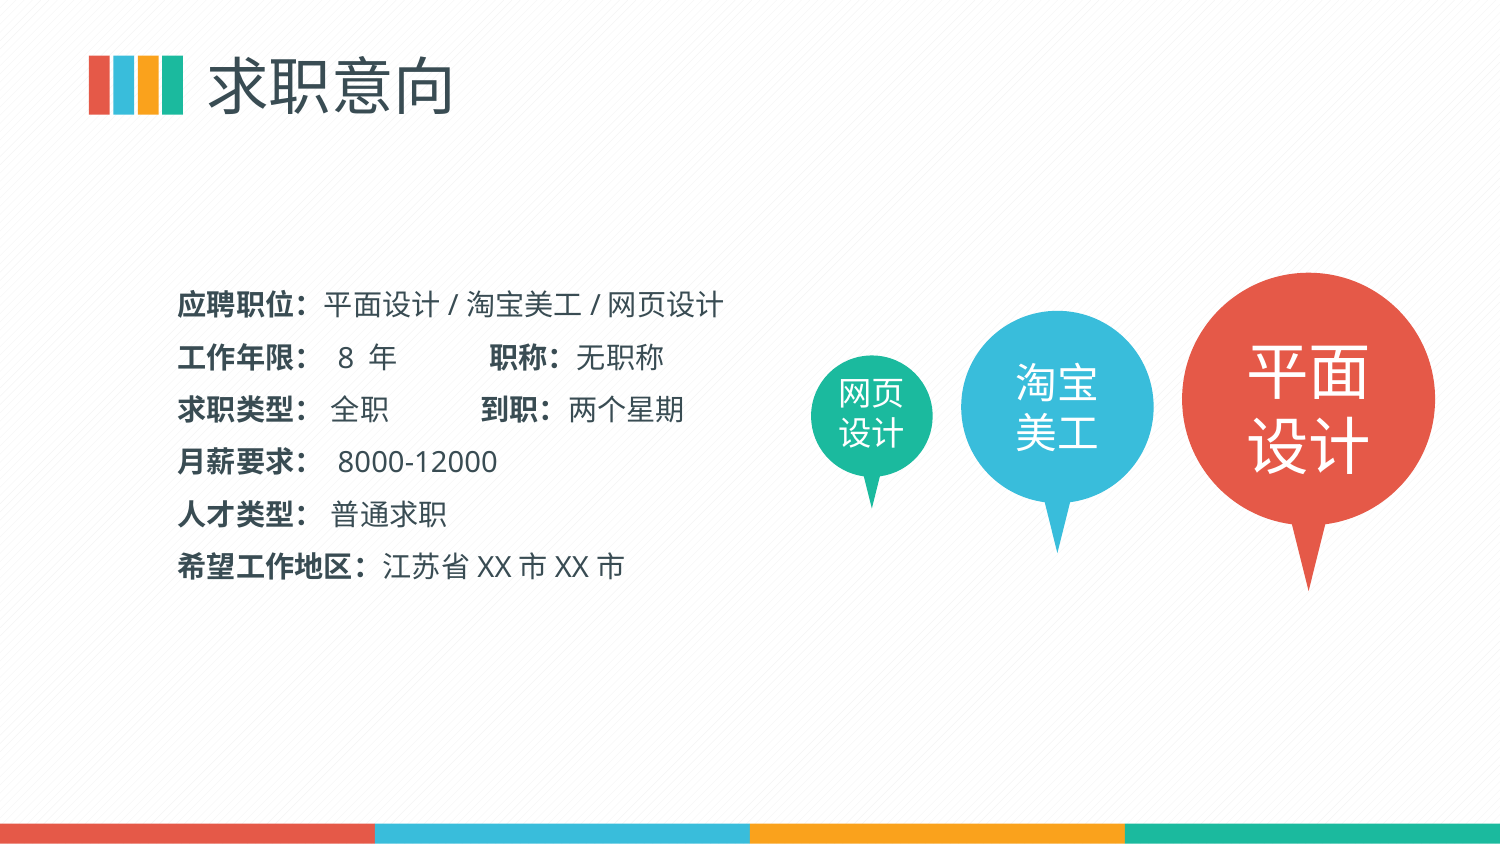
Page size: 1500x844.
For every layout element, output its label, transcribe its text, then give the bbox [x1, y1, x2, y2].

text_box 淘宝 美工 [959, 308, 1156, 556]
text_box 求职意向 [191, 39, 472, 130]
text_box 平面 设计 [1180, 270, 1438, 594]
text_box 应聘职位：平面设计/淘宝美工/网页设计 工作年限： 8 年 职称：无职称 求职类型： 全职 到职：两个星期 月薪要求： 8000-12000 人才类型： 普通求职 希望工作地区：江苏省XX市XX市 [162, 261, 740, 591]
text_box 网页设计 [808, 353, 935, 511]
